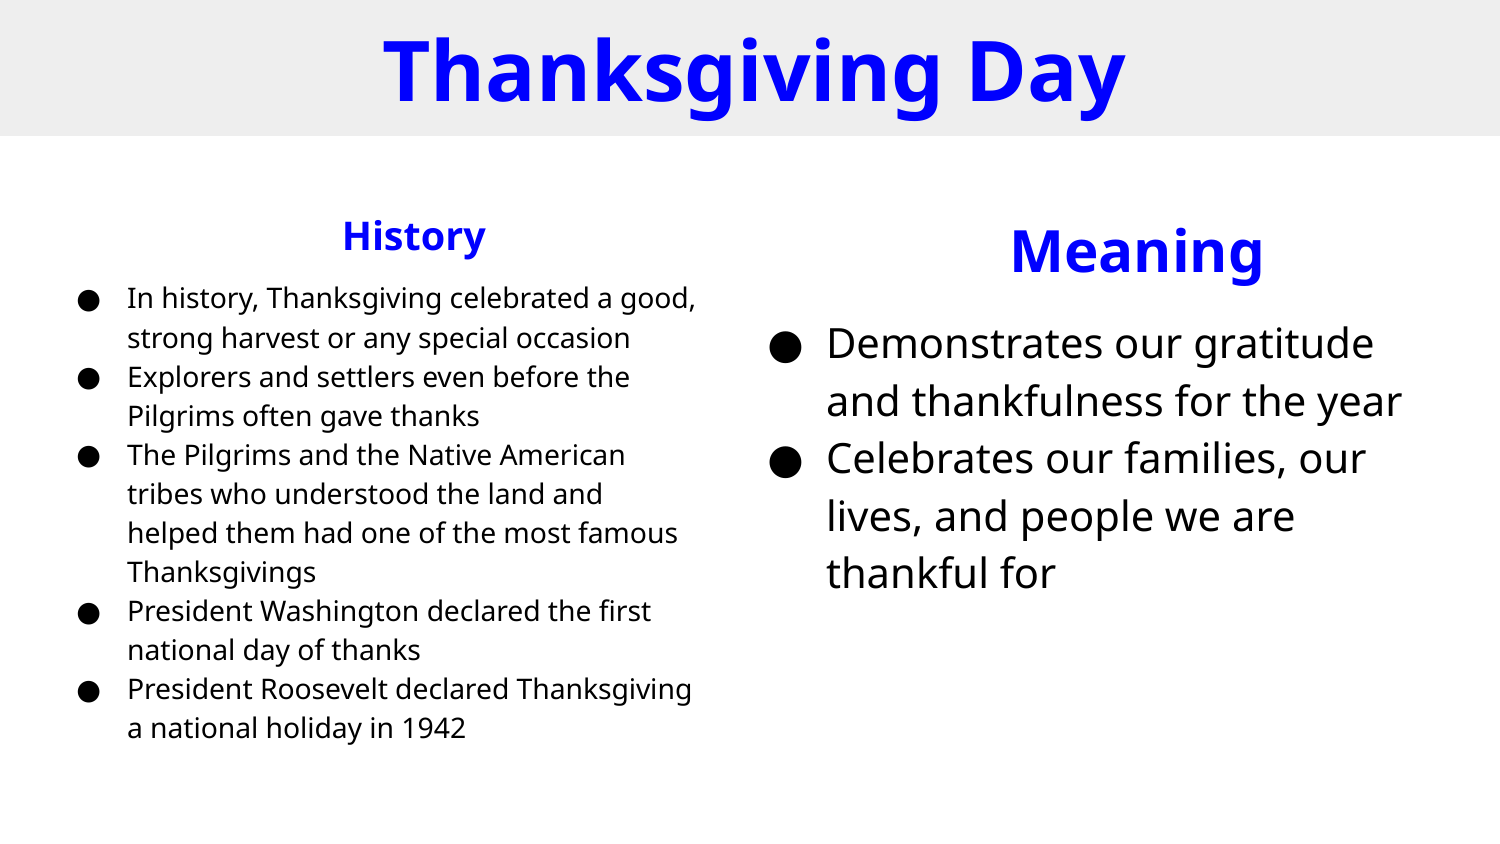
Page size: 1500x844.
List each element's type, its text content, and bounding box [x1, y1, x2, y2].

title Thanksgiving Day [0, 0, 1500, 136]
list Meaning Demonstrates our gratitude and thankfulness for the year Celebrates our families, our lives, and people we are thankful for [735, 189, 1464, 750]
list History In history, Thanksgiving celebrated a good, strong harvest or any special occasion Explorers and settlers even before the Pilgrims often gave thanks The Pilgrims and the Native American tribes who understood the land and helped them had one of the most famous Thanksgivings President Washington declared the first national day of thanks President Roosevelt declared Thanksgiving a national holiday in 1942 [39, 189, 716, 807]
